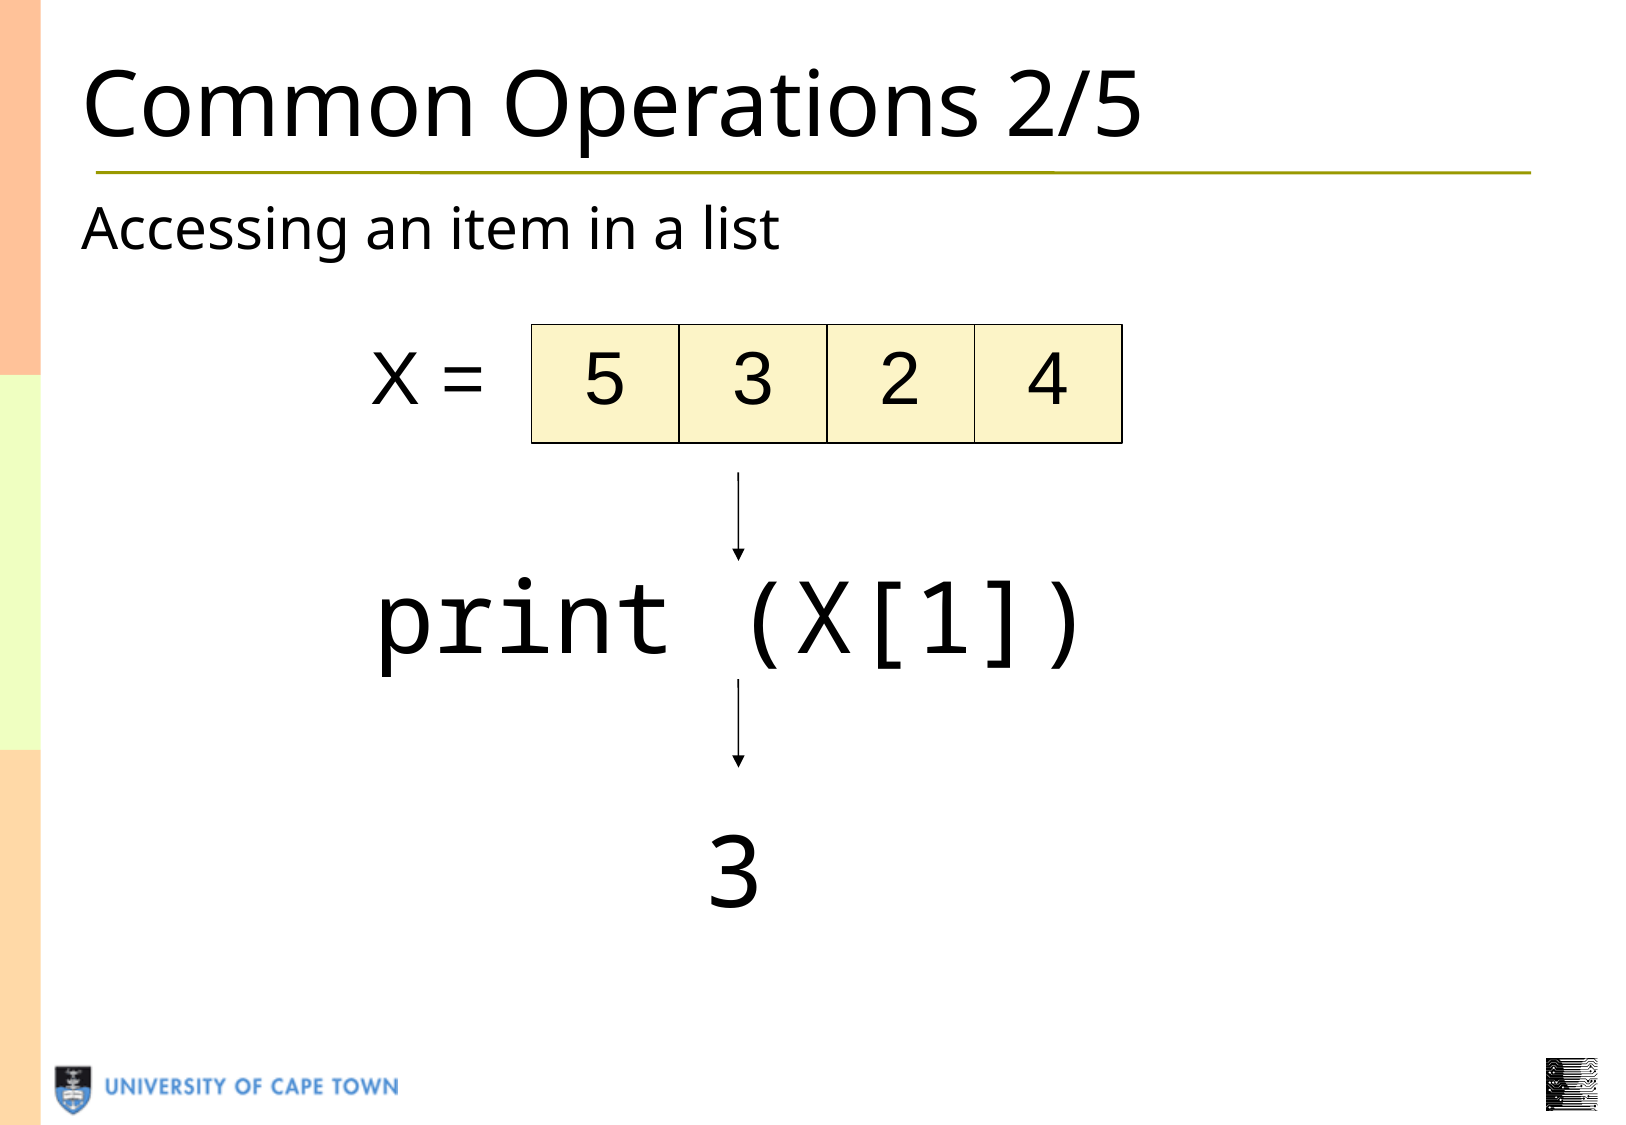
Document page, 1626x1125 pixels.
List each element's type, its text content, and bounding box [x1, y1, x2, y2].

title Common Operations 2/5 [81, 36, 1543, 165]
text_box 5 [532, 324, 679, 443]
text_box 3 [316, 815, 1153, 929]
text_box 2 [826, 324, 974, 443]
picture [1546, 1058, 1598, 1111]
text_box 4 [974, 324, 1122, 443]
text_box print (X[1]) [374, 560, 1211, 675]
text_box 3 [679, 324, 826, 443]
list Accessing an item in a list [81, 196, 1543, 991]
text_box X = [324, 324, 532, 443]
text_box [732, 472, 745, 561]
text_box [732, 679, 745, 768]
picture [44, 1048, 398, 1125]
